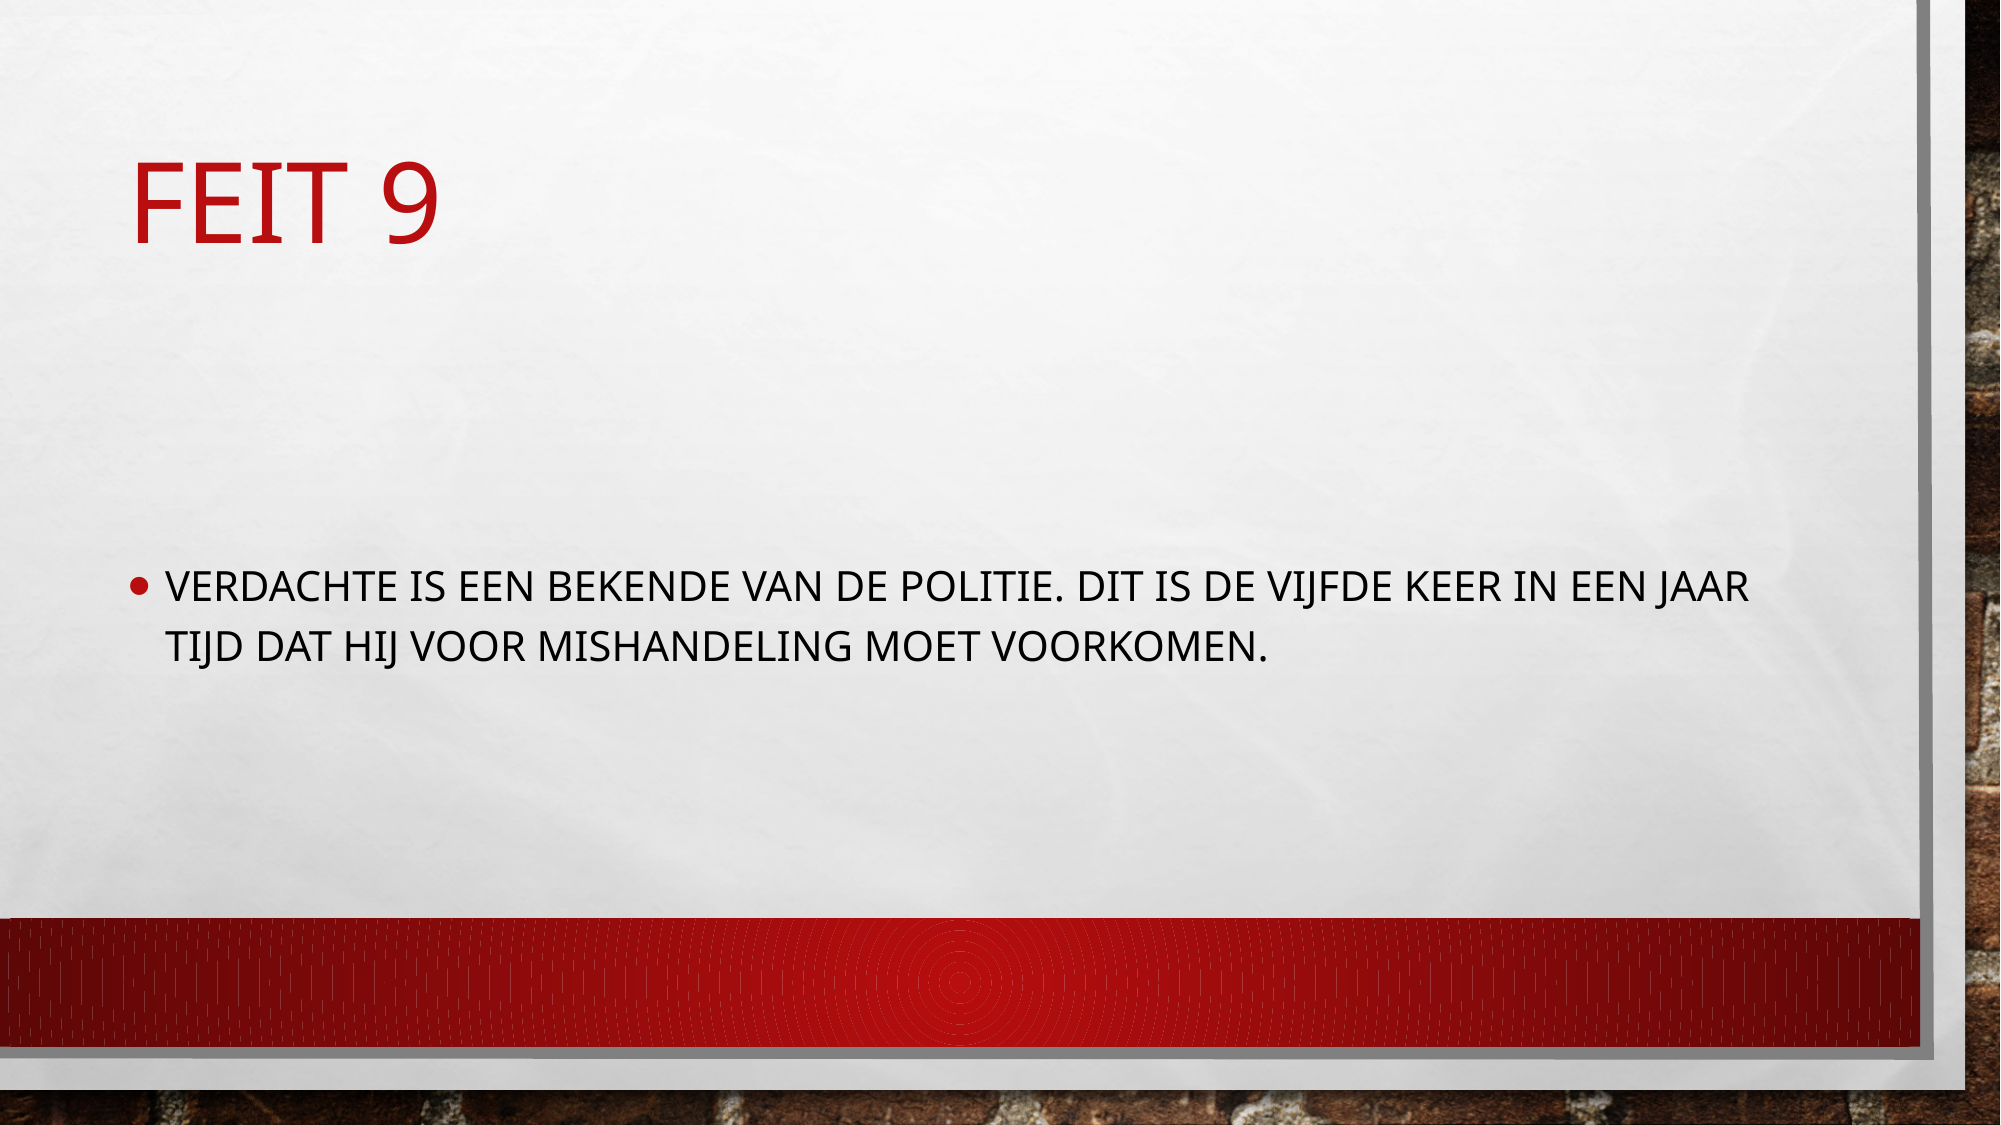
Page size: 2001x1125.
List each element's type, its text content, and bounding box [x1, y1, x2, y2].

title Feit 9 [112, 112, 1818, 302]
picture [0, 0, 2000, 1125]
list Verdachte is een bekende van de politie. Dit is de vijfde keer in een jaar tijd dat hij voor mishandeling moet voorkomen. [112, 338, 1818, 882]
